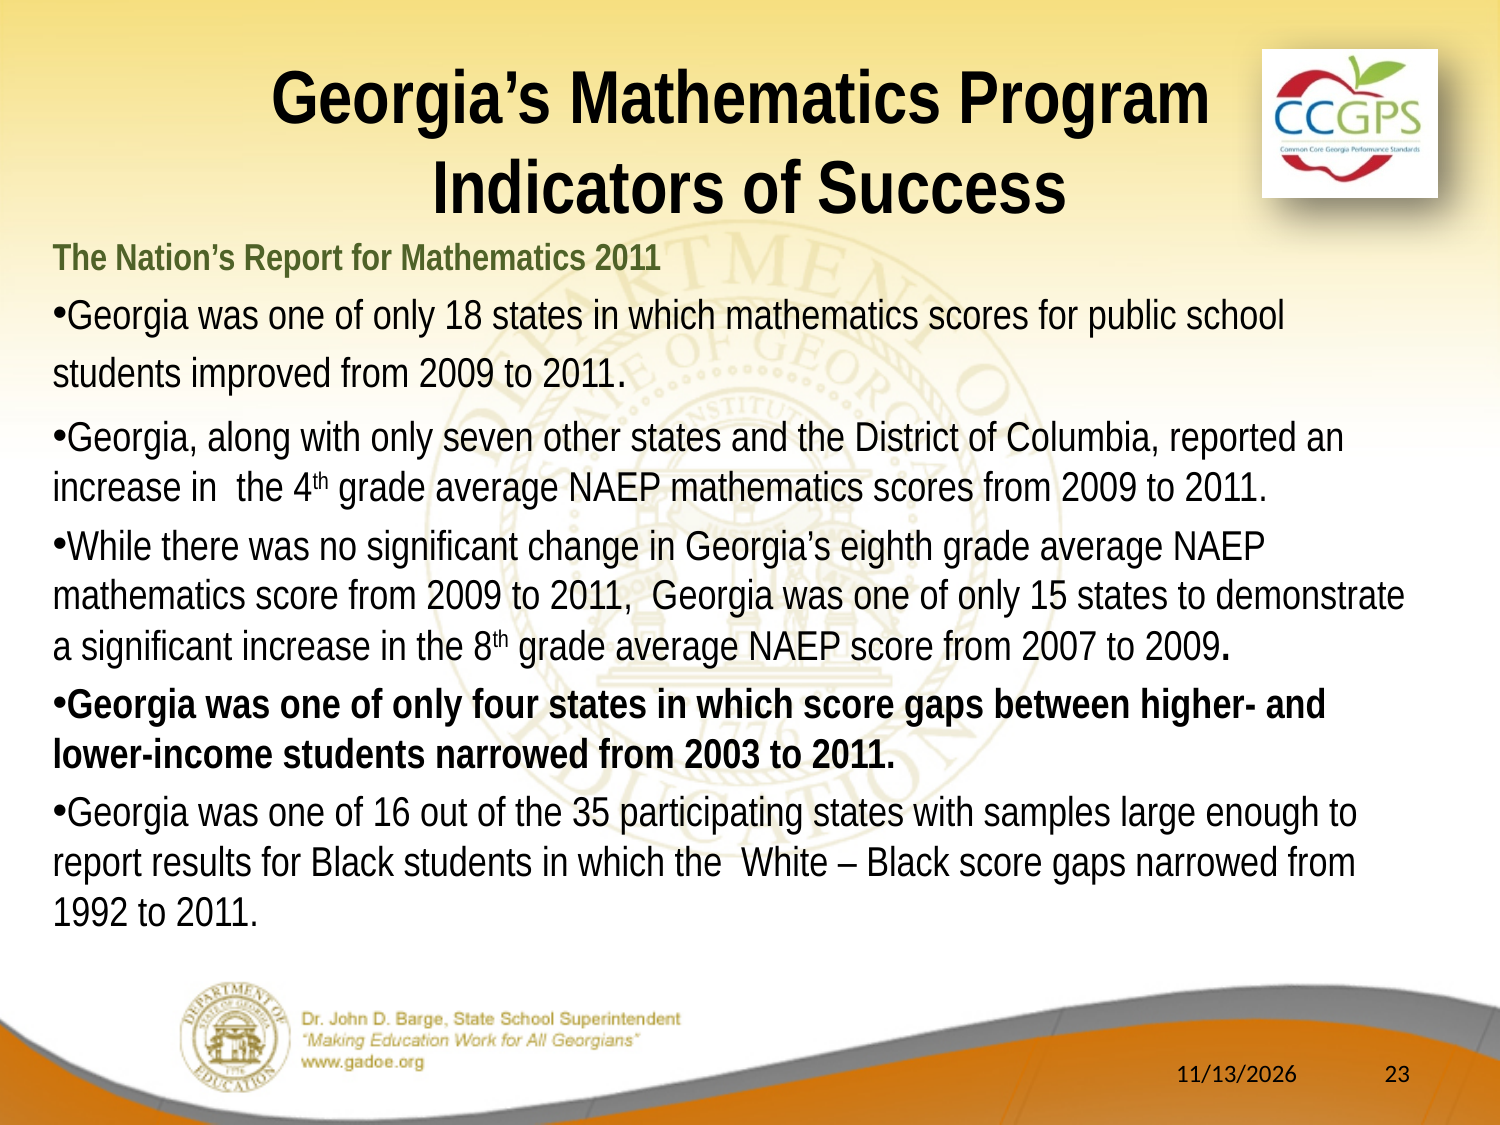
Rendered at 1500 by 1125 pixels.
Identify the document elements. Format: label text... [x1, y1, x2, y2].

picture [0, 0, 1500, 1125]
slide_number 23 [1325, 1042, 1425, 1103]
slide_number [1137, 1042, 1313, 1103]
list The Nation’s Report for Mathematics 2011 Georgia was one of only 18 states in which mathematics scores for public school students improved from 2009 to 2011. Georgia, along with only seven other states and the District of Columbia, reported an increase in the 4th grade average NAEP mathematics scores from 2009 to 2011. While there was no significant change in Georgia’s eighth grade average NAEP mathematics score from 2009 to 2011, Georgia was one of only 15 states to demonstrate a significant increase in the 8th grade average NAEP score from 2007 to 2009. Georgia was one of only four states in which score gaps between higher- and lower-income students narrowed from 2003 to 2011. Georgia was one of 16 out of the 35 participating states with samples large enough to report results for Black students in which the White – Black score gaps narrowed from 1992 to 2011. [37, 224, 1438, 1043]
title Georgia’s Mathematics Program Indicators of Success [74, 44, 1266, 224]
